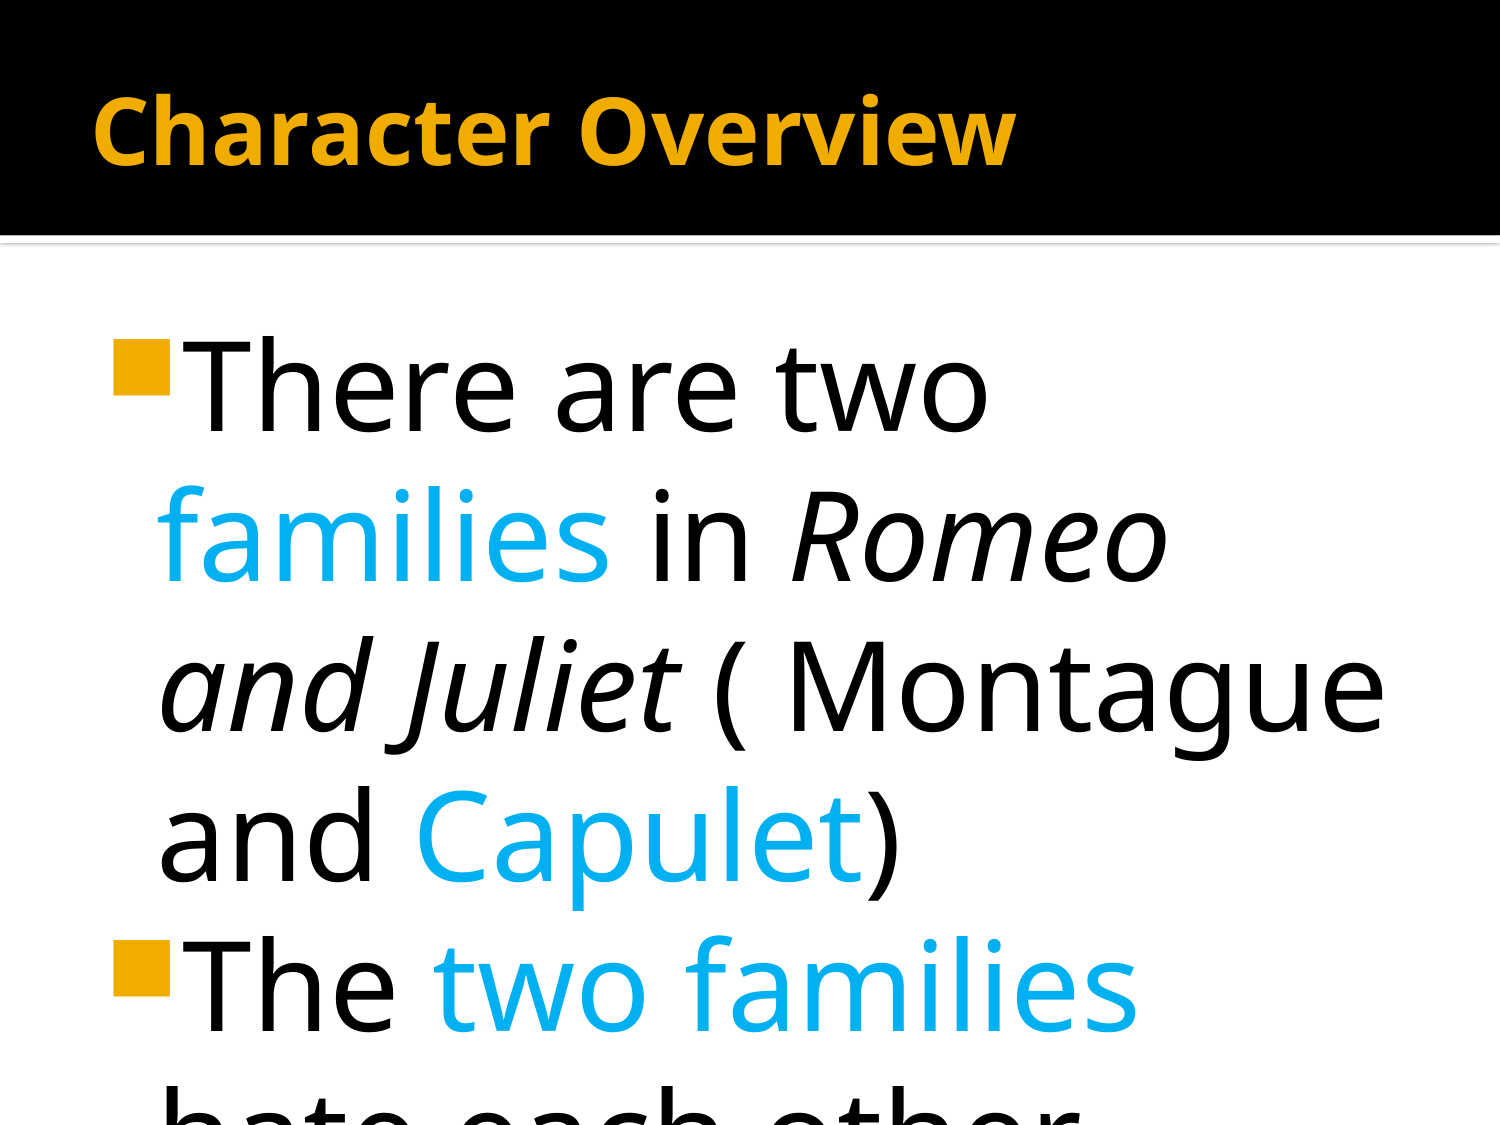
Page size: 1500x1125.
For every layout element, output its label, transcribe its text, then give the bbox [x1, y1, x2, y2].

title Character Overview [75, 25, 1425, 231]
list There are two families in Romeo and Juliet ( Montague and Capulet) The two families hate each other. [75, 291, 1425, 1050]
